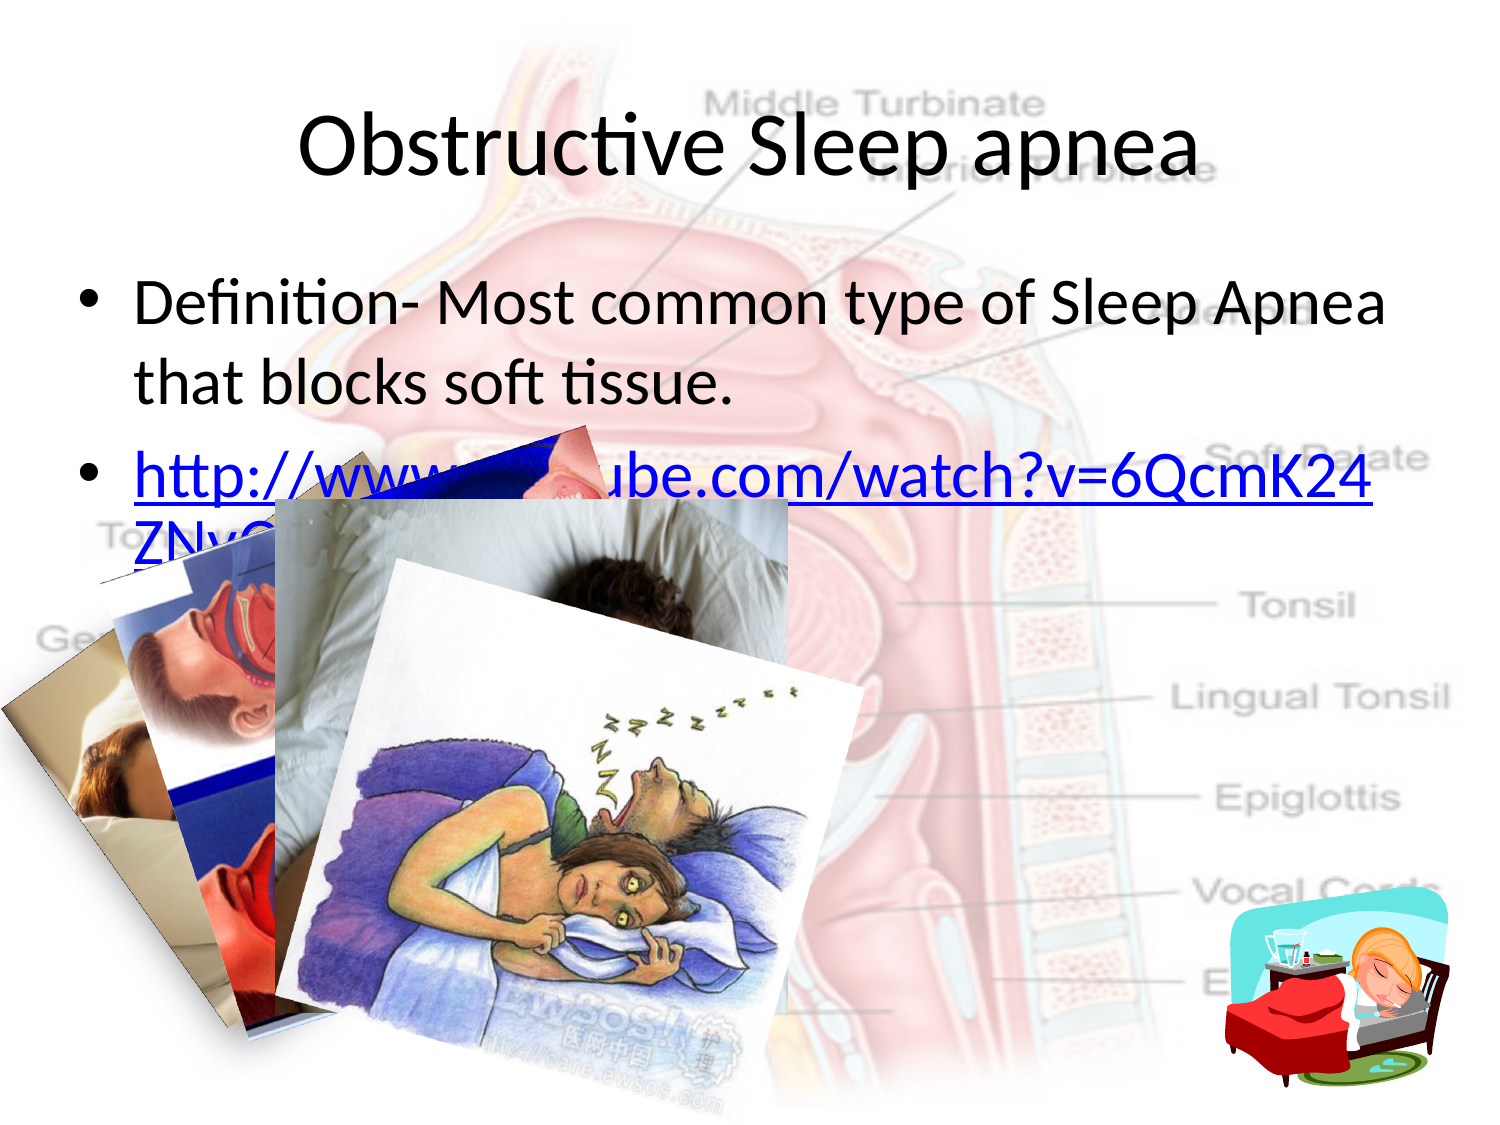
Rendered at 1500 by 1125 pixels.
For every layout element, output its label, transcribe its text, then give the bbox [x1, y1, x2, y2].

title Obstructive Sleep apnea [75, 45, 1425, 233]
picture [2, 426, 864, 1125]
picture [1224, 874, 1451, 1090]
list Definition- Most common type of Sleep Apnea that blocks soft tissue. http://www.youtube.com/watch?v=6QcmK24ZNyQ [62, 249, 1413, 700]
